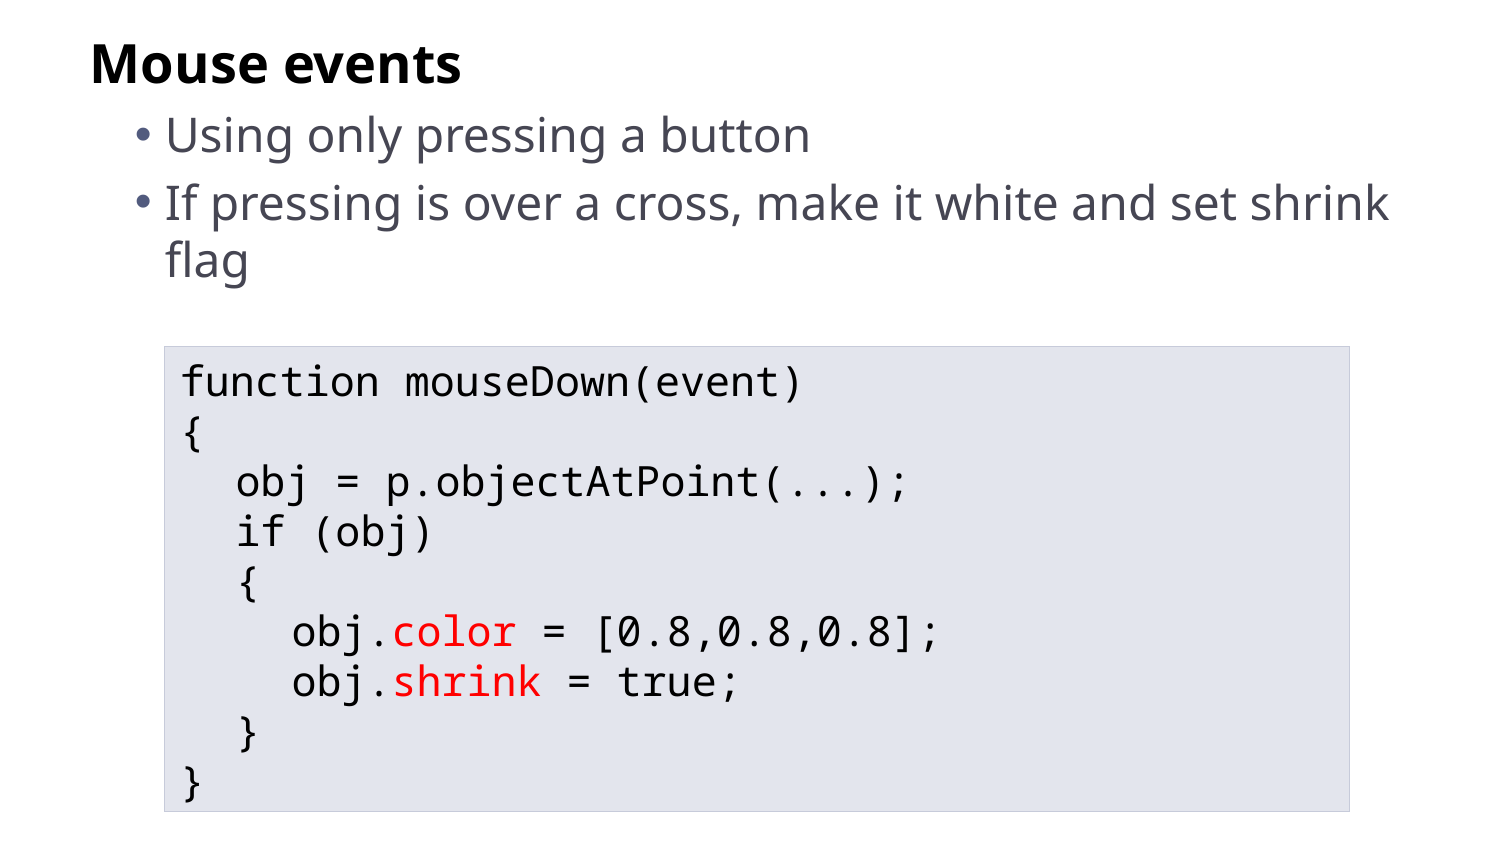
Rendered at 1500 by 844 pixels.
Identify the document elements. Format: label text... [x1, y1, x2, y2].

text_box function mouseDown(event) { obj = p.objectAtPoint(...); if (obj) { obj.color = [0.8,0.8,0.8]; obj.shrink = true; } } [164, 346, 1350, 812]
list Mouse events Using only pressing a button If pressing is over a cross, make it white and set shrink flag [75, 21, 1475, 835]
